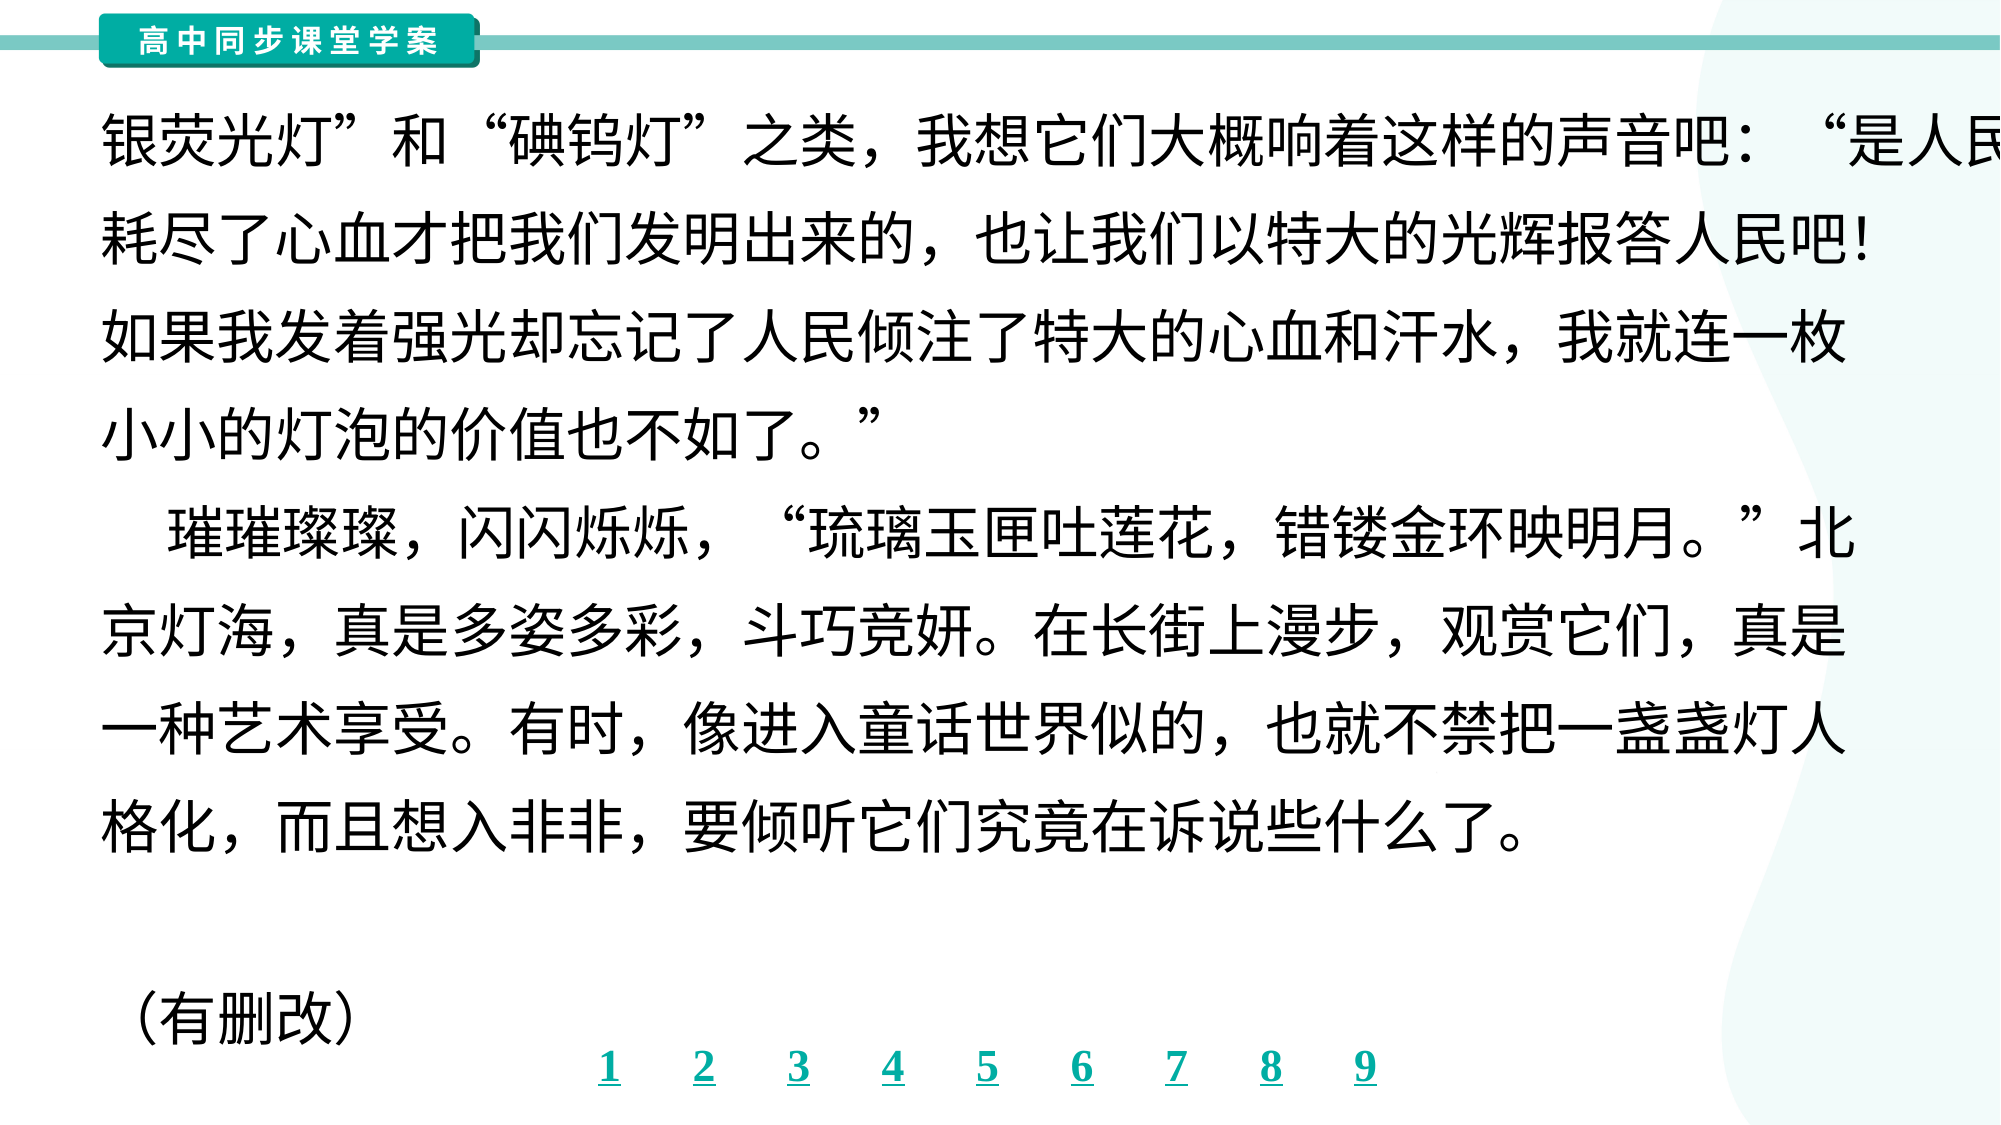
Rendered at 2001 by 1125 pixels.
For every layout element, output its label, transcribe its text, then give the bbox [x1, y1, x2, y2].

text_box 银荧光灯”和“碘钨灯”之类，我想它们大概响着这样的声音吧：“是人民 耗尽了心血才把我们发明出来的，也让我们以特大的光辉报答人民吧！ 如果我发着强光却忘记了人民倾注了特大的心血和汗水，我就连一枚 小小的灯泡的价值也不如了。” 璀璀璨璨，闪闪烁烁，“琉璃玉匣吐莲花，错镂金环映明月。”北 京灯海，真是多姿多彩，斗巧竞妍。在长街上漫步，观赏它们，真是 一种艺术享受。有时，像进入童话世界似的，也就不禁把一盏盏灯人 格化，而且想入非非，要倾听它们究竟在诉说些什么了。 1979年1月 （有删改）#1.2.9 [100, 76, 1899, 1043]
picture [0, 0, 2000, 1125]
